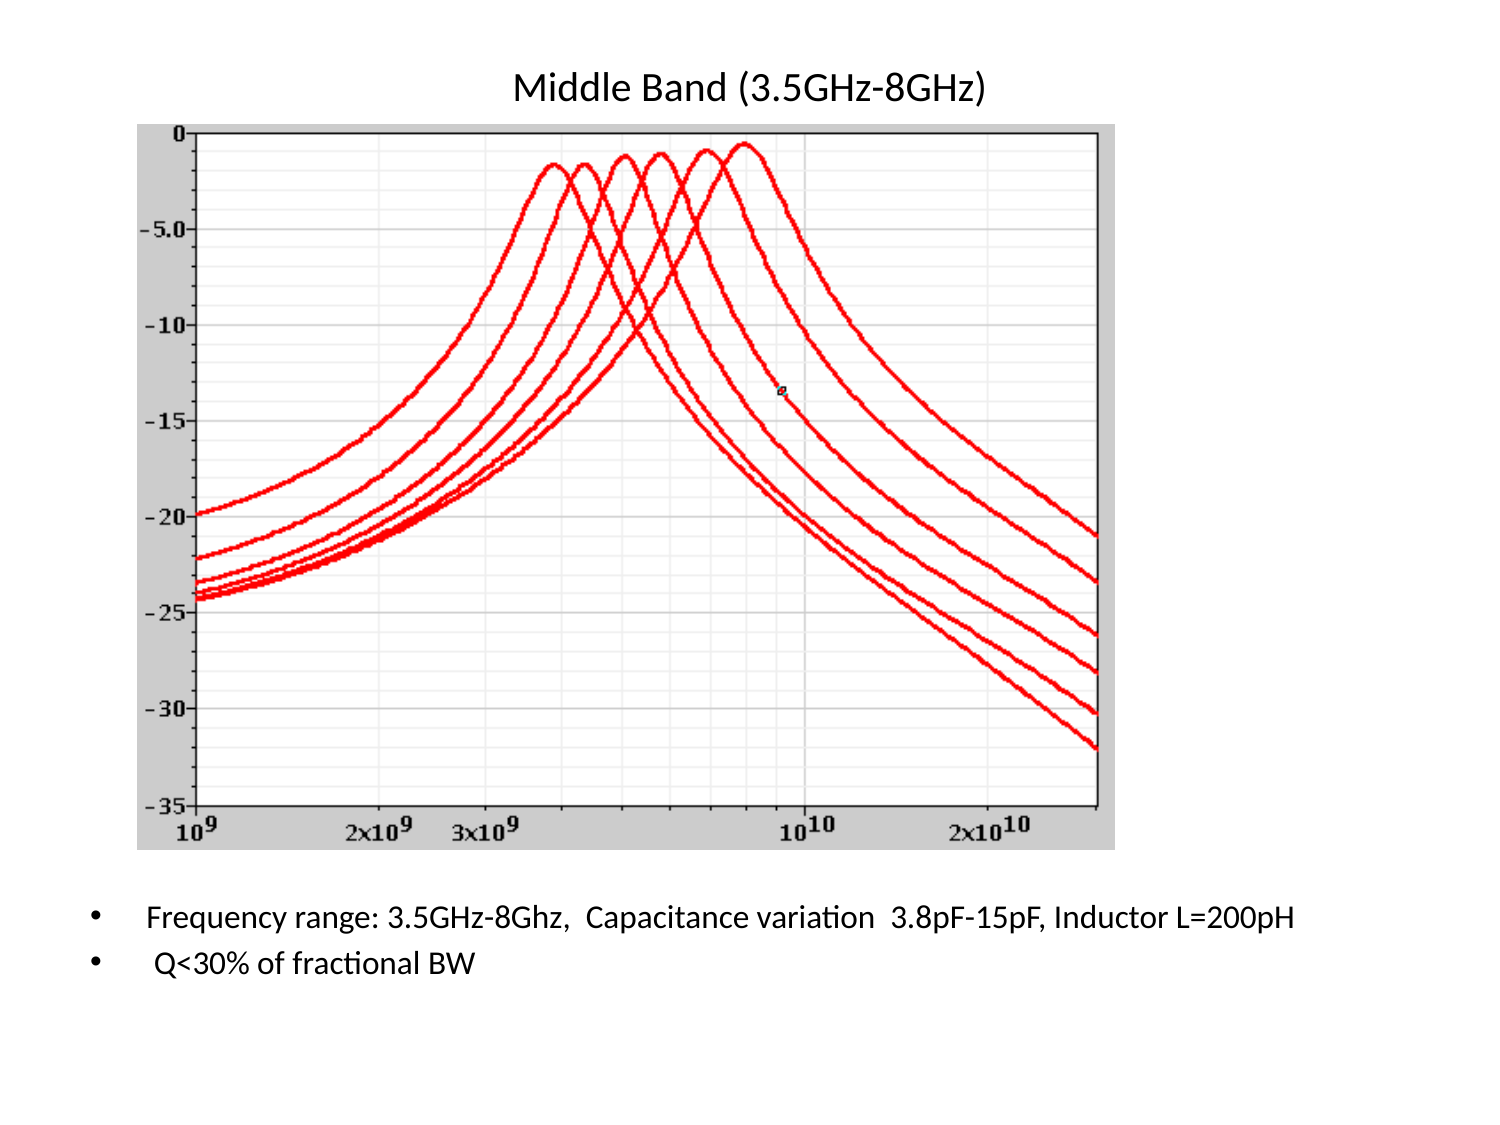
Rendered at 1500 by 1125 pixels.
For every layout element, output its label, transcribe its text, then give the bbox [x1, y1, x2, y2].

picture [137, 124, 1115, 851]
list Frequency range: 3.5GHz-8Ghz, Capacitance variation 3.8pF-15pF, Inductor L=200pH Q<30% of fractional BW [75, 887, 1425, 1005]
title Middle Band (3.5GHz-8GHz) [75, 45, 1425, 125]
